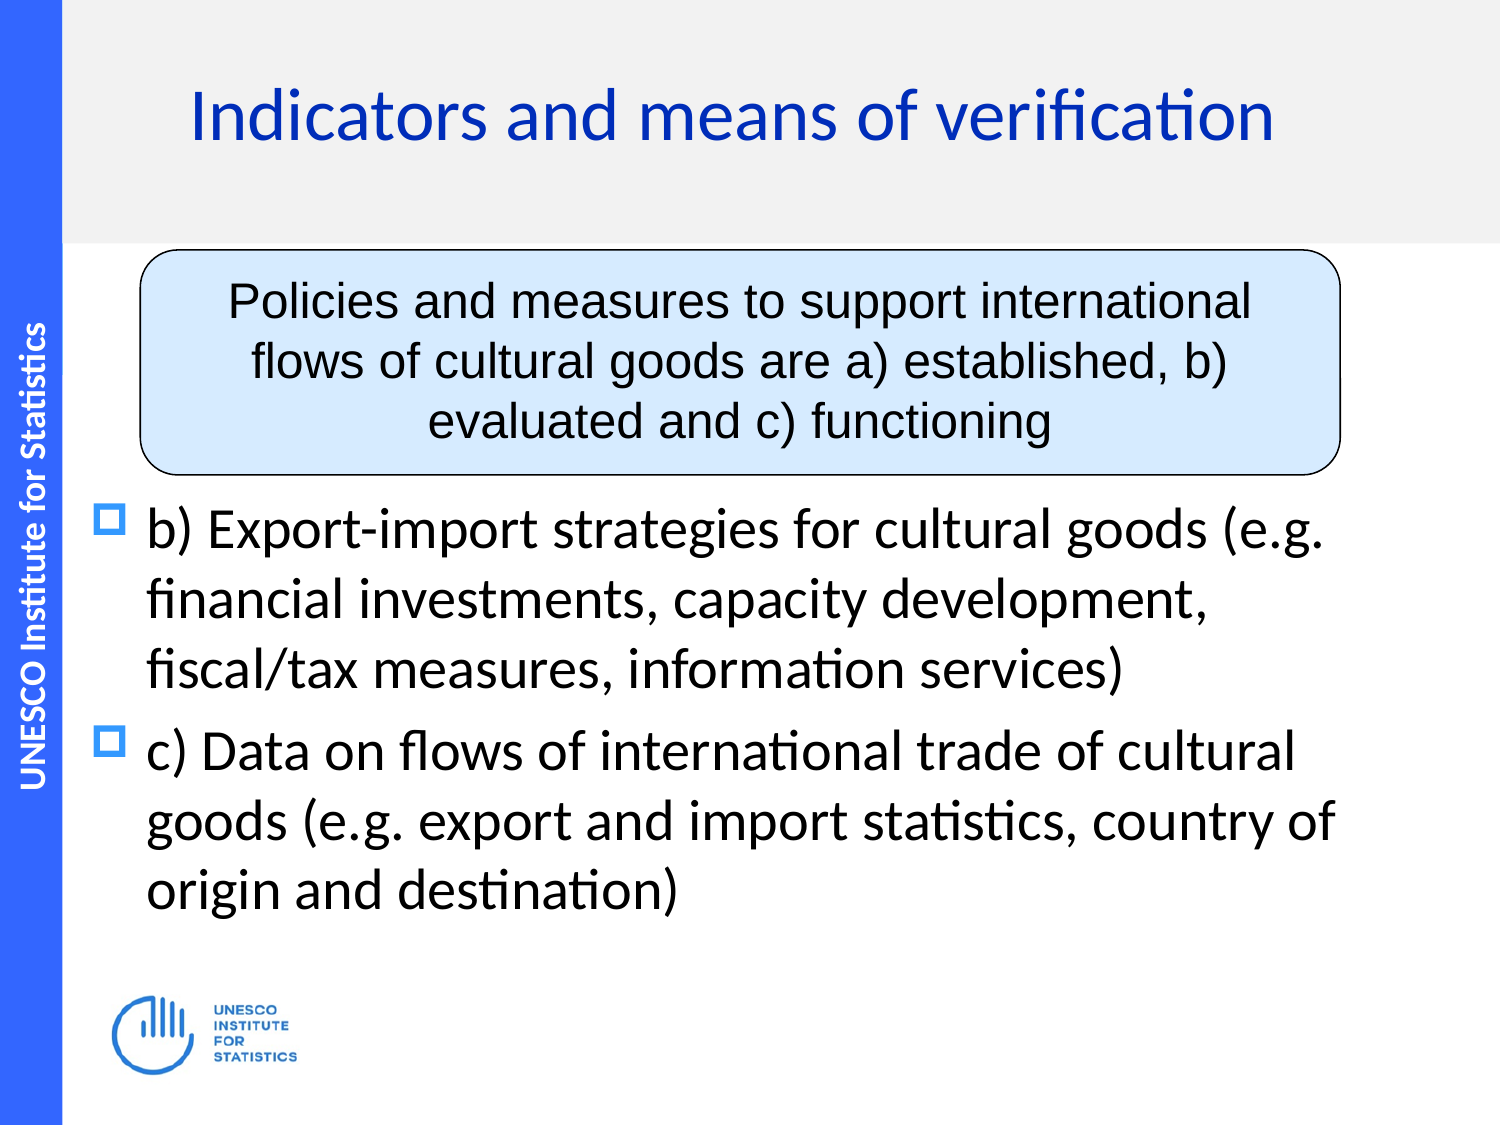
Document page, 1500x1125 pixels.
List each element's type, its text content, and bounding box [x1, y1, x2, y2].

title Indicators and means of verification [75, 45, 1425, 233]
text_box Policies and measures to support international flows of cultural goods are a) established, b) evaluated and c) functioning [140, 249, 1341, 475]
list b) Export-import strategies for cultural goods (e.g. financial investments, capacity development, fiscal/tax measures, information services) c) Data on flows of international trade of cultural goods (e.g. export and import statistics, country of origin and destination) [75, 237, 1425, 1006]
picture [70, 964, 338, 1106]
